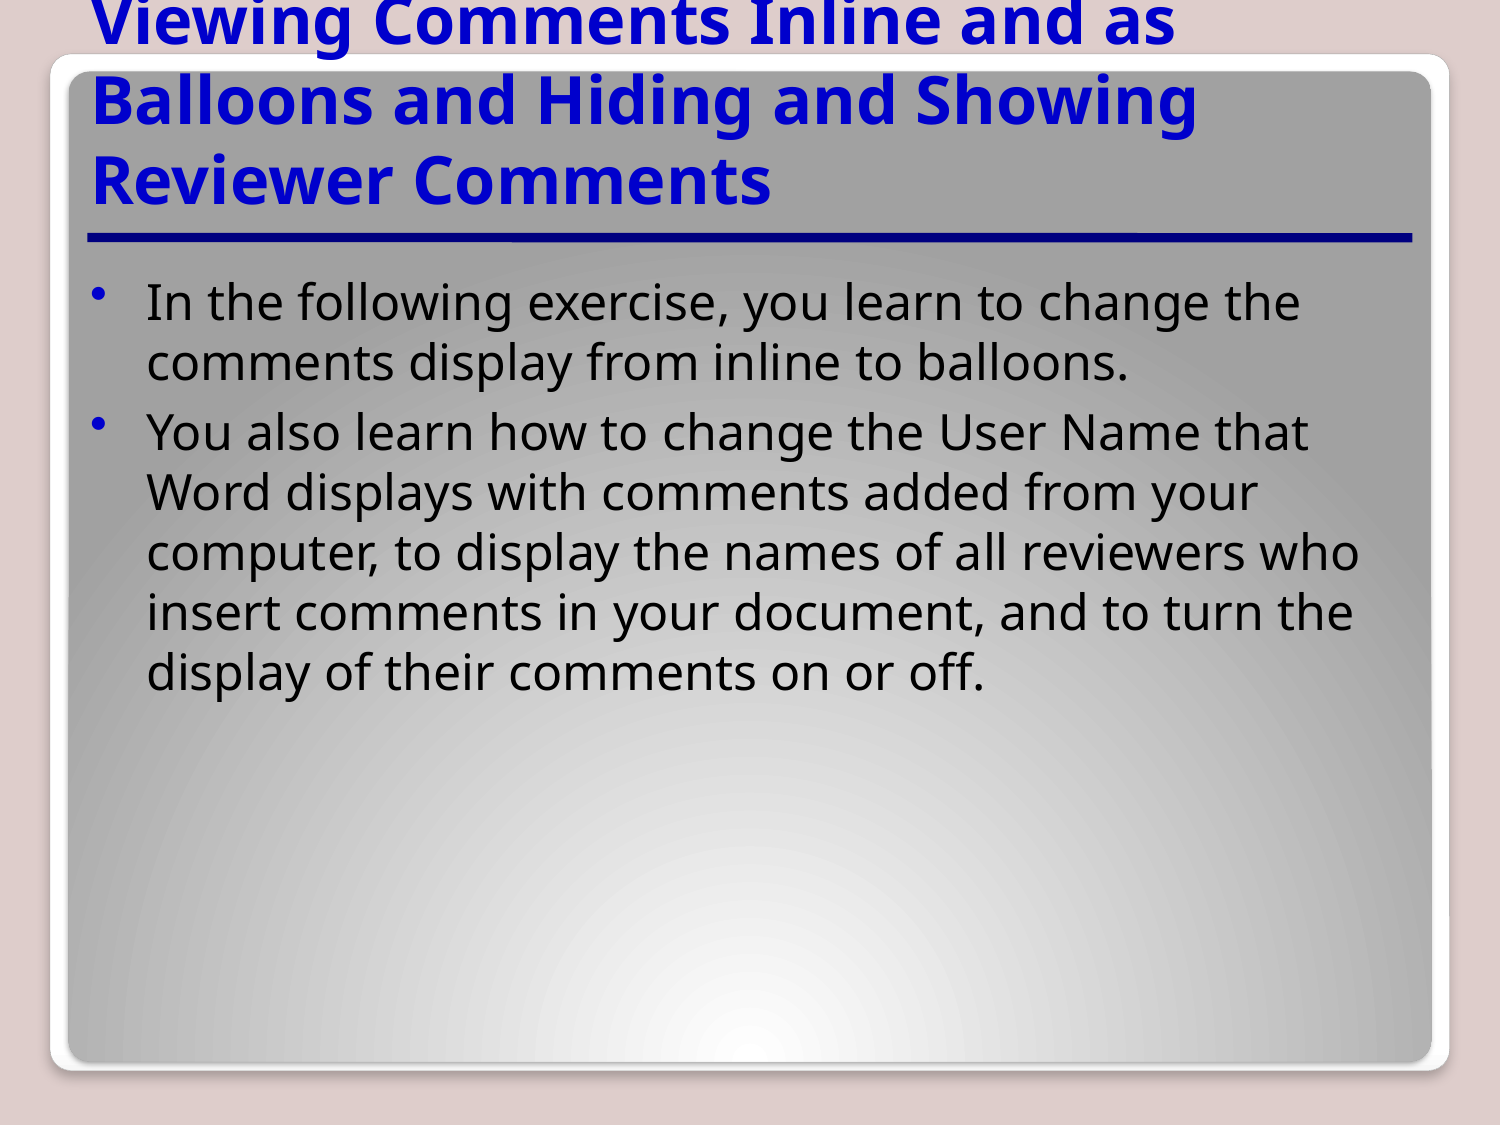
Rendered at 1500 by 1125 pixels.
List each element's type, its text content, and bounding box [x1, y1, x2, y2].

title Viewing Comments Inline and as Balloons and Hiding and Showing Reviewer Comments [74, 74, 1426, 226]
list In the following exercise, you learn to change the comments display from inline to balloons. You also learn how to change the User Name that Word displays with comments added from your computer, to display the names of all reviewers who insert comments in your document, and to turn the display of their comments on or off. [74, 262, 1426, 1063]
